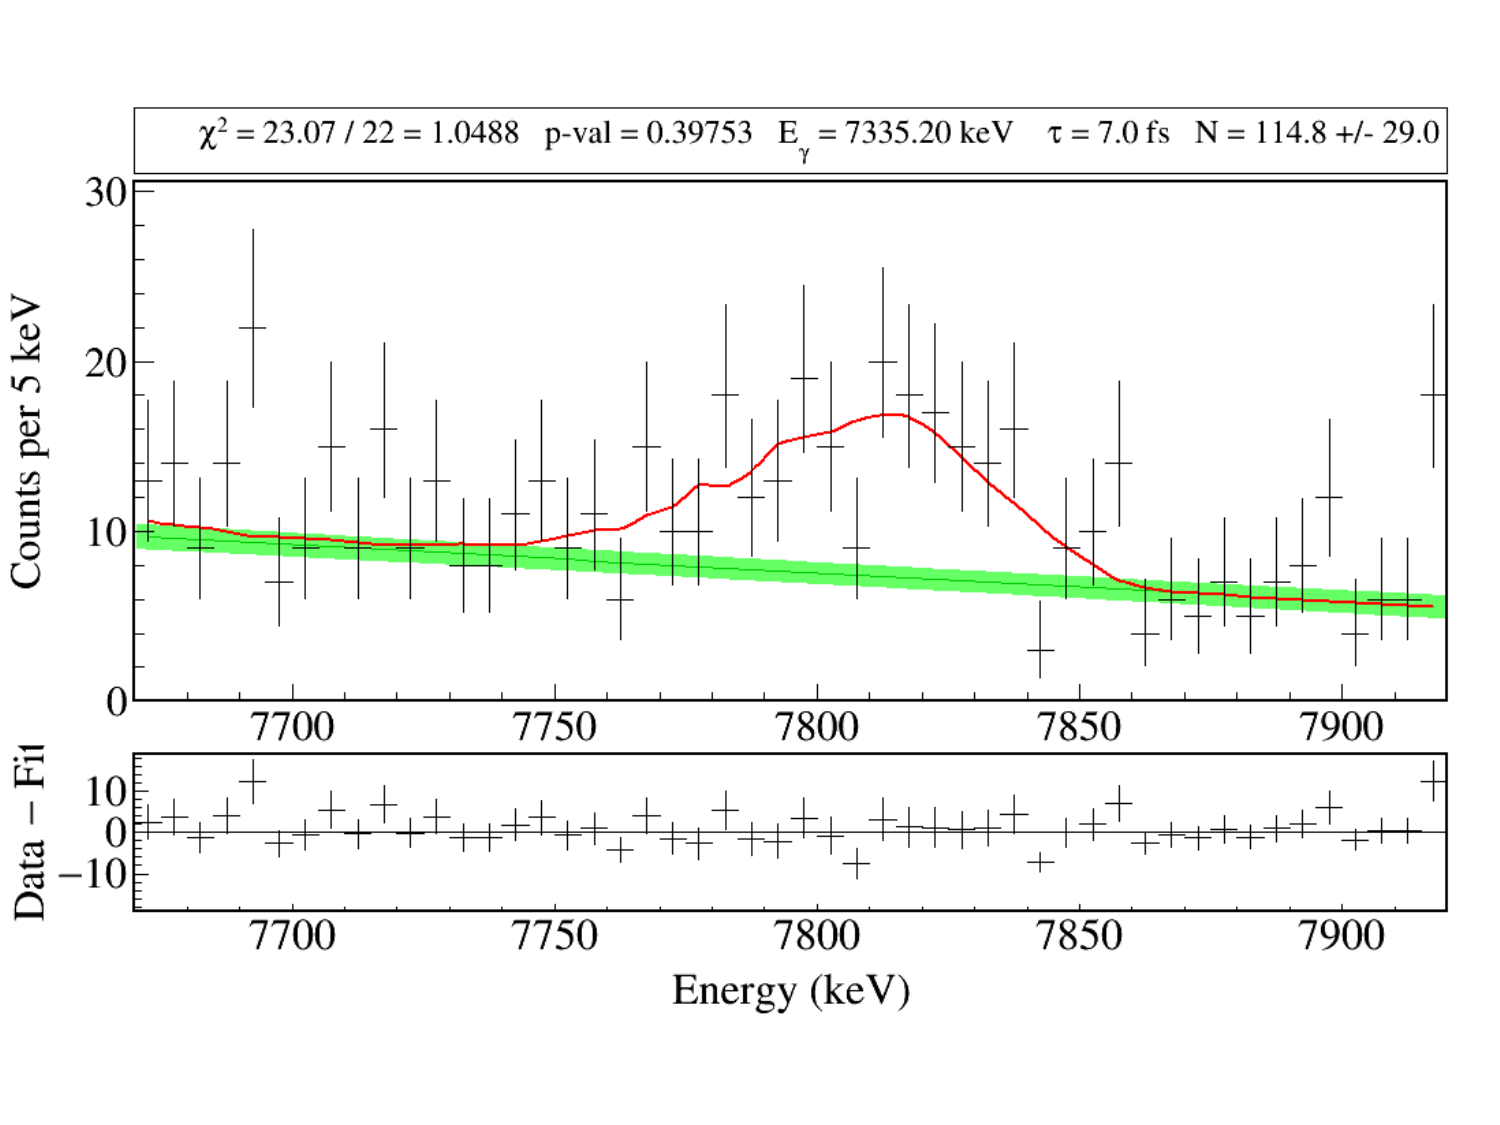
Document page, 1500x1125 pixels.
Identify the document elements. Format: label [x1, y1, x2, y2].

picture [0, 102, 1500, 1023]
